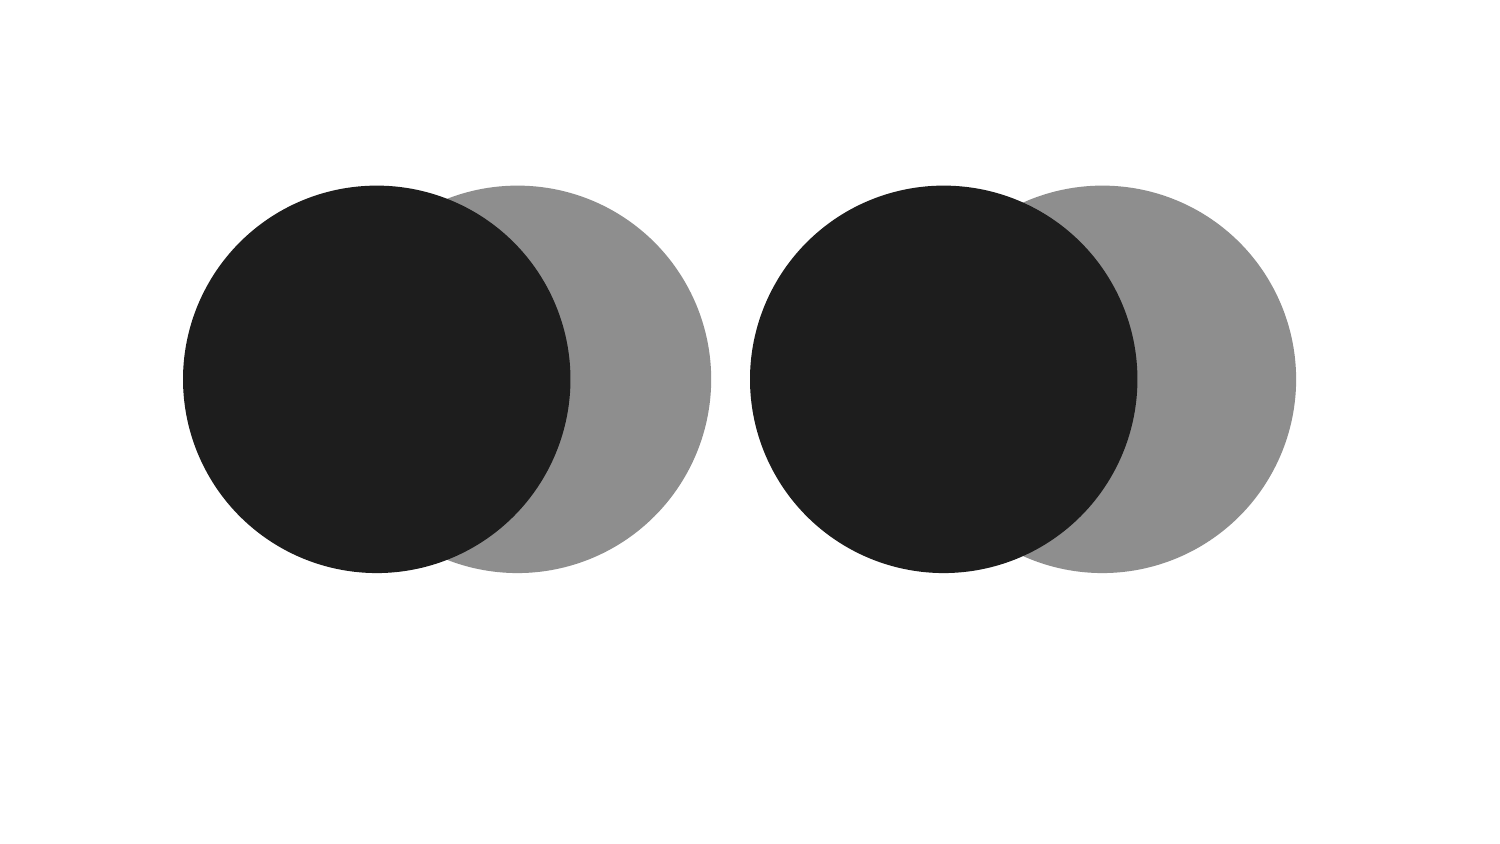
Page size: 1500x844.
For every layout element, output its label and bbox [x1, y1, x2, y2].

text_box [448, 183, 714, 576]
text_box [1023, 183, 1299, 576]
text_box [747, 183, 1140, 576]
text_box [180, 183, 573, 576]
